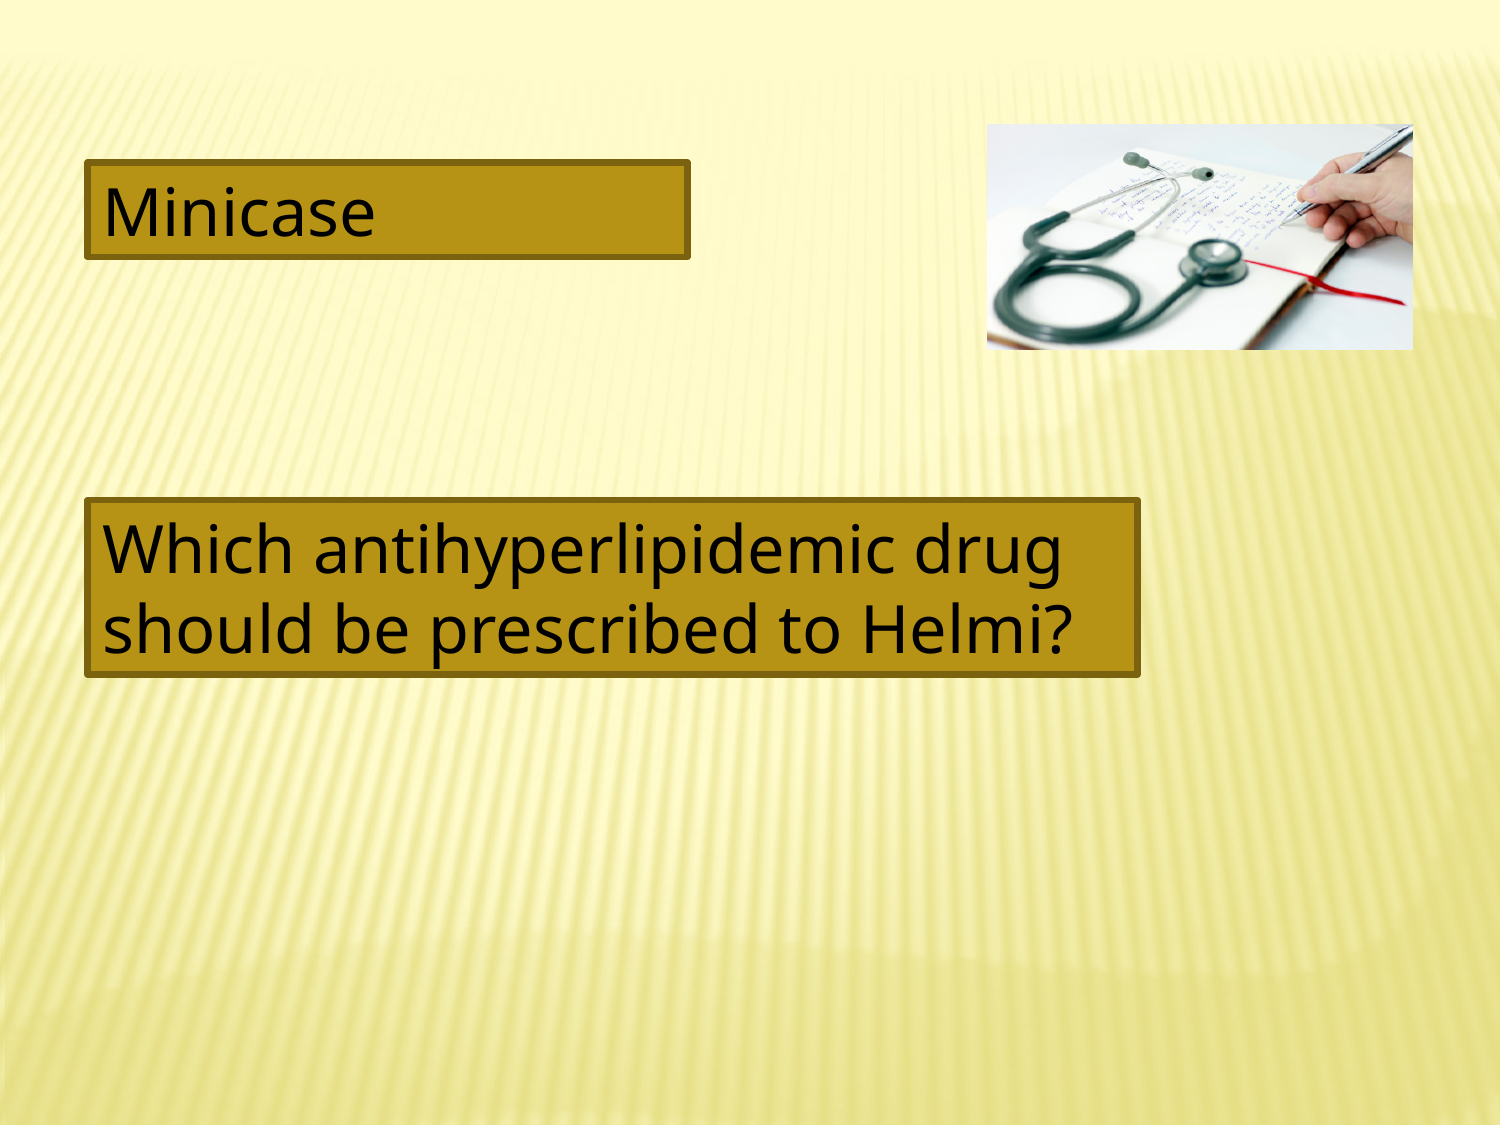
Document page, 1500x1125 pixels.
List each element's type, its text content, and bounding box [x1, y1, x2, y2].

picture [987, 124, 1413, 351]
text_box Minicase [87, 162, 688, 258]
text_box Which antihyperlipidemic drug should be prescribed to Helmi? [87, 499, 1138, 675]
